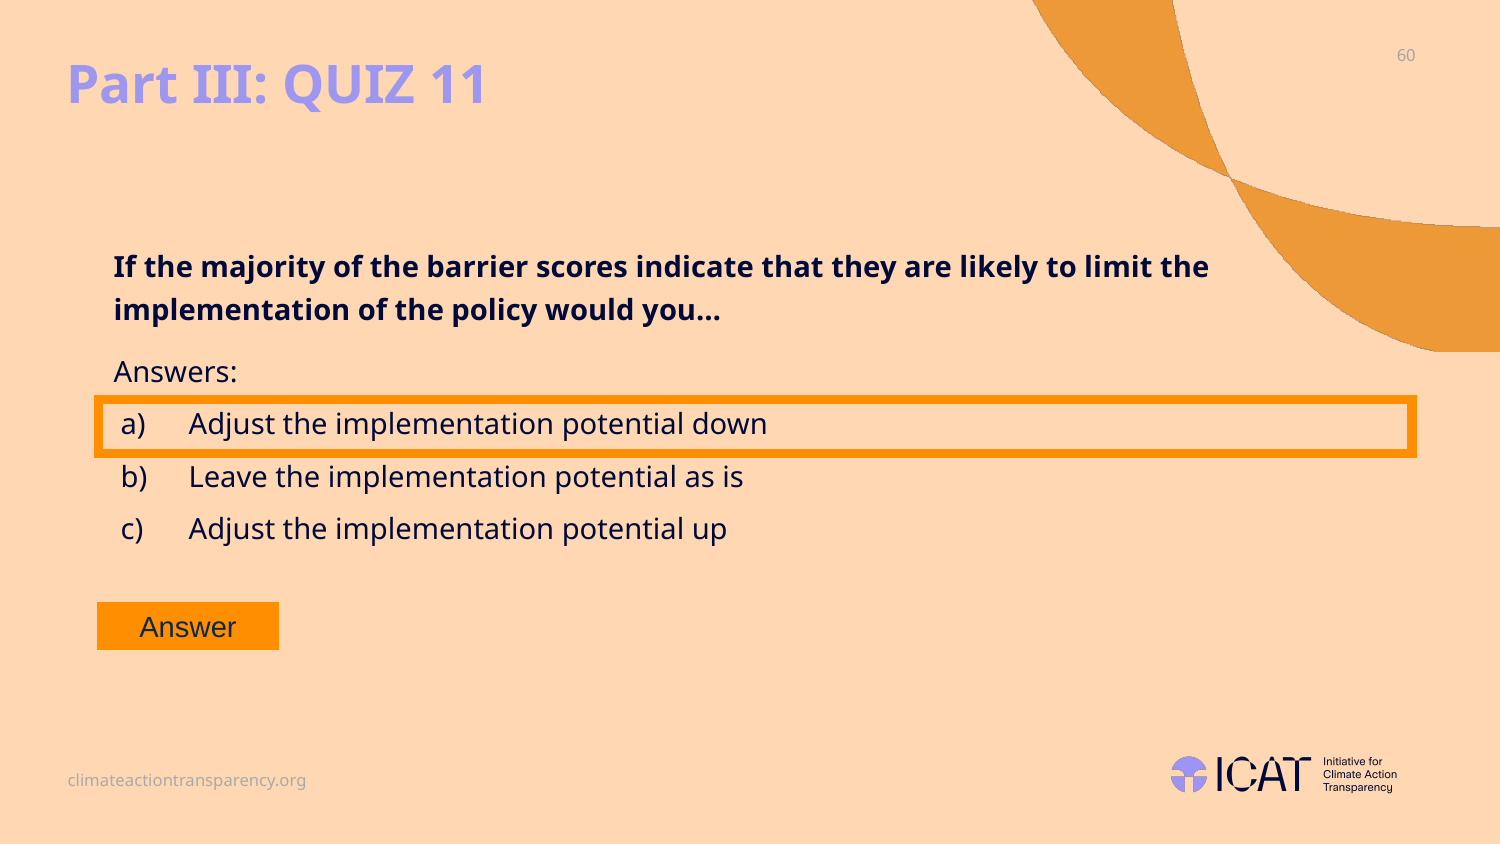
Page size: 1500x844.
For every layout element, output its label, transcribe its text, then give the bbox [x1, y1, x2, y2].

title Part III: QUIZ 11 [51, 35, 1449, 130]
list Chapter 7 [1412, 396, 1416, 457]
list Answers: Adjust the implementation potential down Leave the implementation potential as is Adjust the implementation potential up [98, 363, 1412, 399]
text_box [98, 399, 1412, 454]
picture [1171, 724, 1430, 824]
text_box Answer [98, 603, 278, 649]
list If the majority of the barrier scores indicate that they are likely to limit the implementation of the policy would you… [98, 204, 1416, 363]
picture [976, 0, 1500, 352]
list Answers: Adjust the implementation potential down Leave the implementation potential as is Adjust the implementation potential up [98, 454, 1412, 709]
